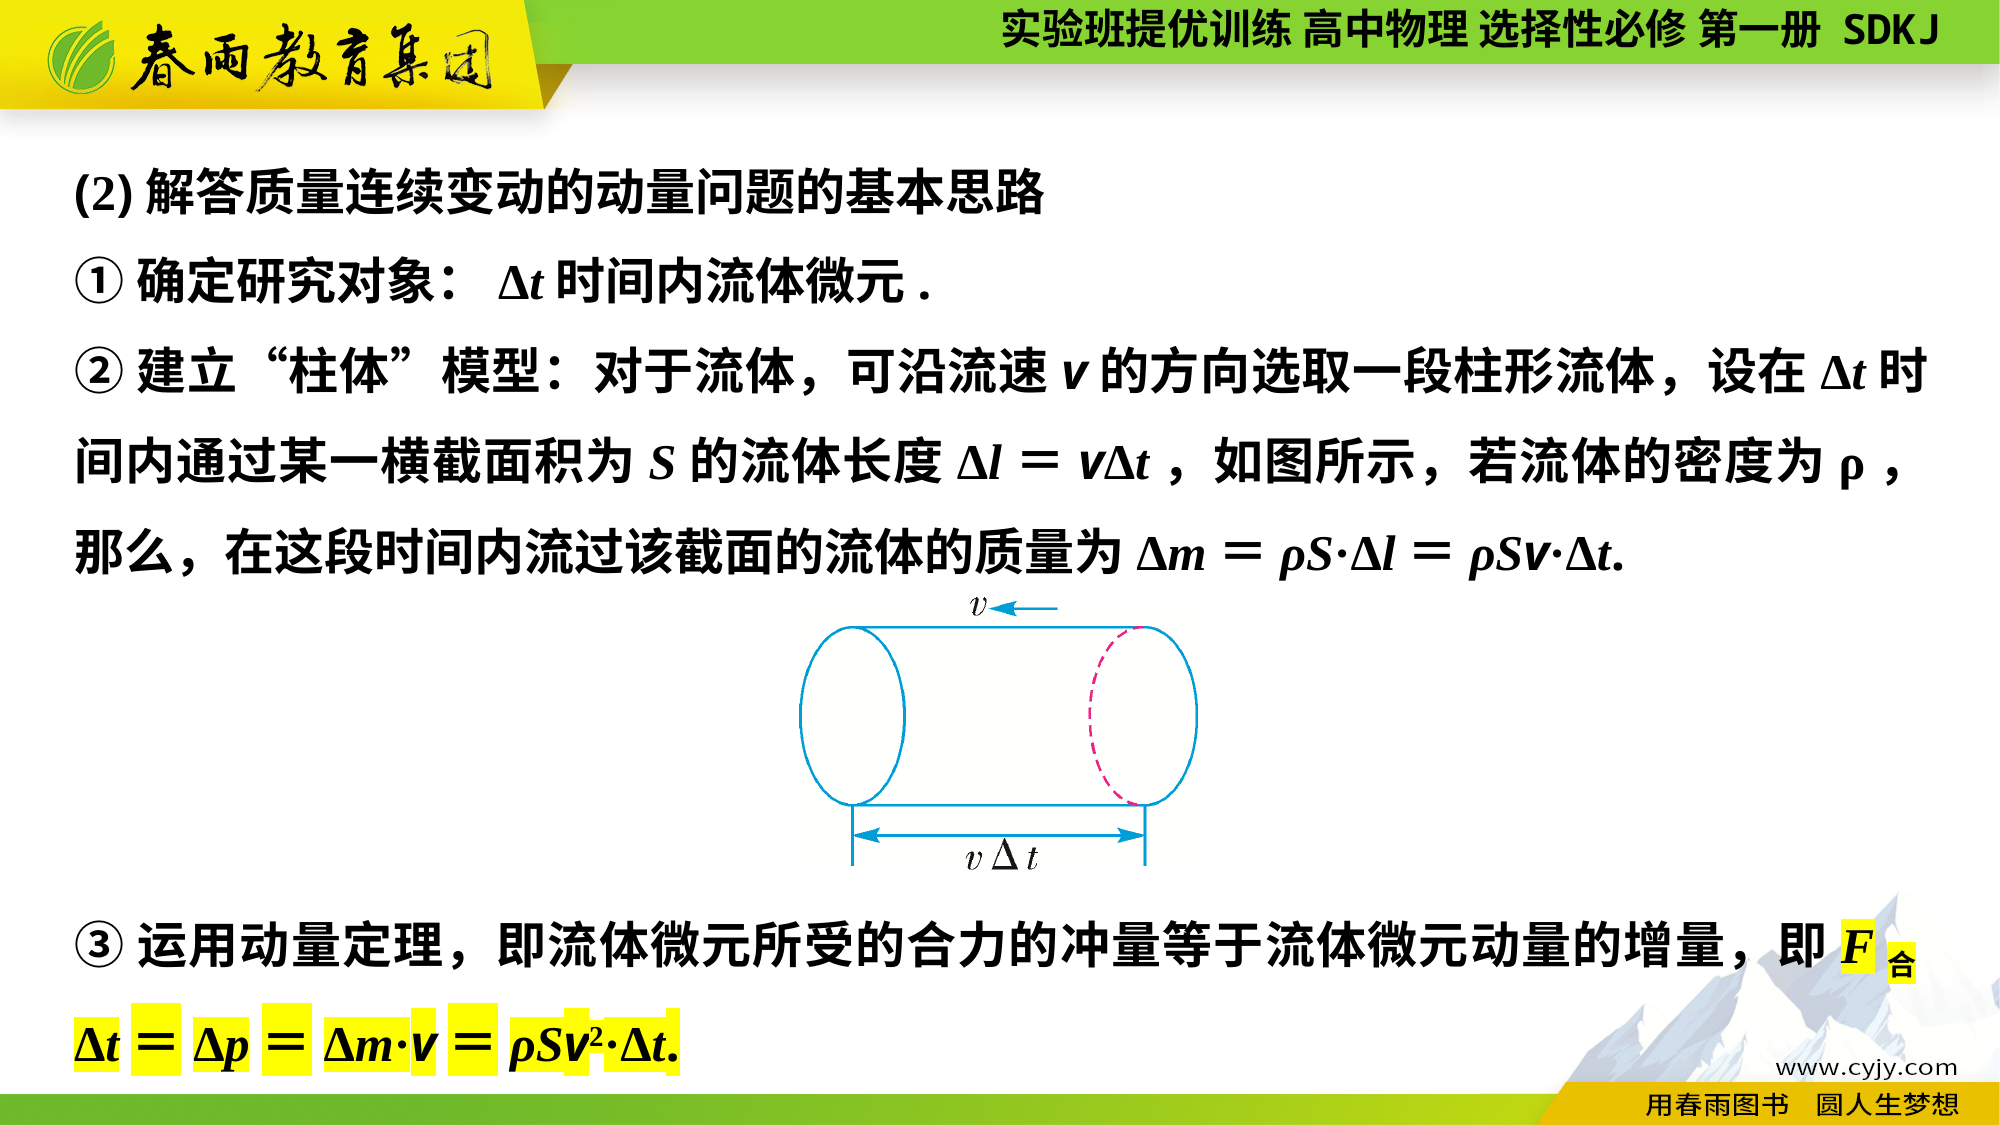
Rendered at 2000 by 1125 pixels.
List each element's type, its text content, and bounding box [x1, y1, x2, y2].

picture [0, 0, 2000, 1125]
list (2)解答质量连续变动的动量问题的基本思路 ①确定研究对象：Δt时间内流体微元. ②建立“柱体”模型：对于流体，可沿流速v的方向选取一段柱形流体，设在Δt时间内通过某一横截面积为S的流体长度Δl＝vΔt，如图所示，若流体的密度为ρ，那么，在这段时间内流过该截面的流体的质量为Δm＝ρS·Δl＝ρSv·Δt. [59, 122, 1944, 592]
text_box ③运用动量定理，即流体微元所受的合力的冲量等于流体微元动量的增量，即F合Δt＝Δp＝Δm·v＝ρSv2·Δt. [59, 871, 1944, 1079]
